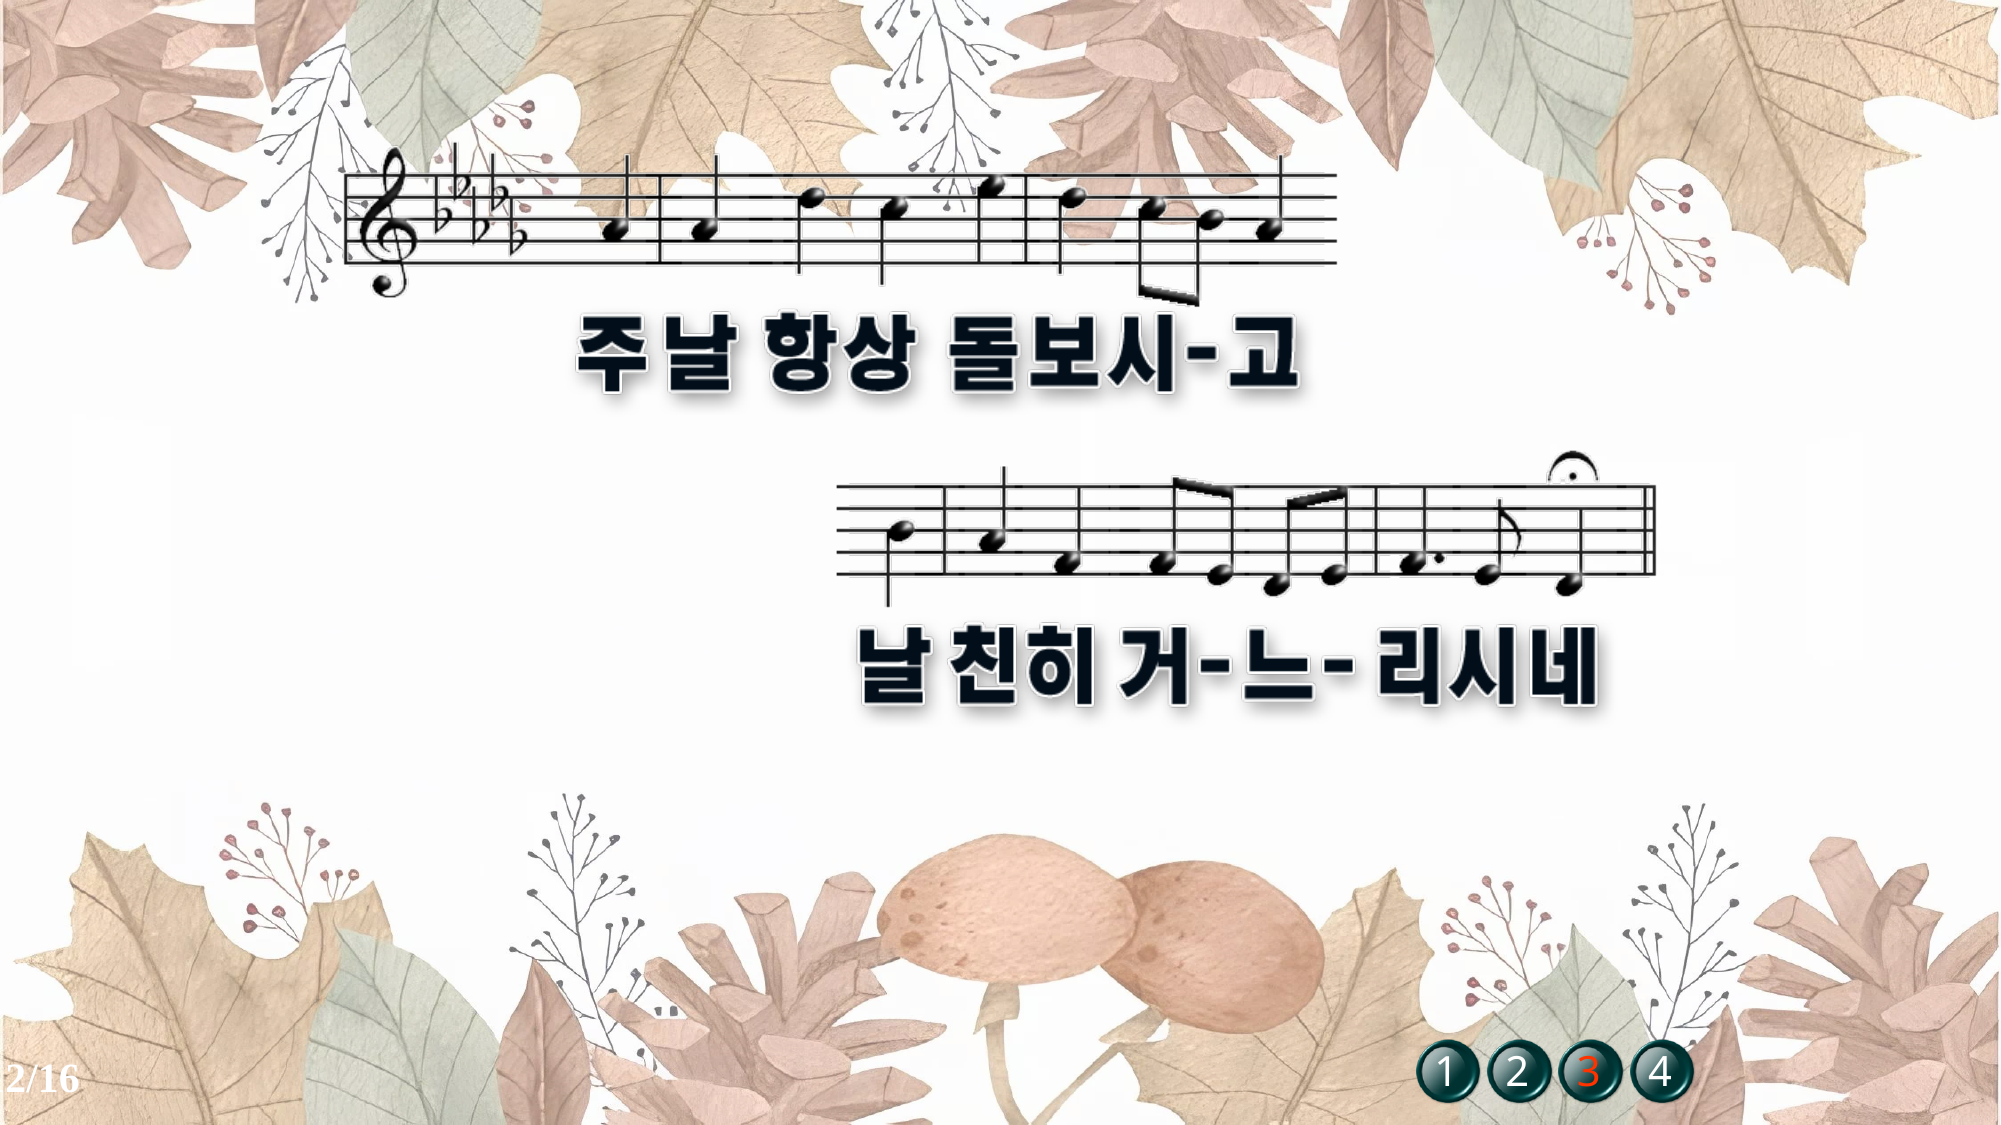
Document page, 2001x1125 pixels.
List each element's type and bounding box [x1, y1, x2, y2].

text_box [1627, 1035, 1697, 1106]
picture [0, 0, 2001, 1125]
text_box [1555, 1035, 1626, 1106]
text_box [1413, 1035, 1484, 1106]
text_box [1484, 1035, 1555, 1106]
